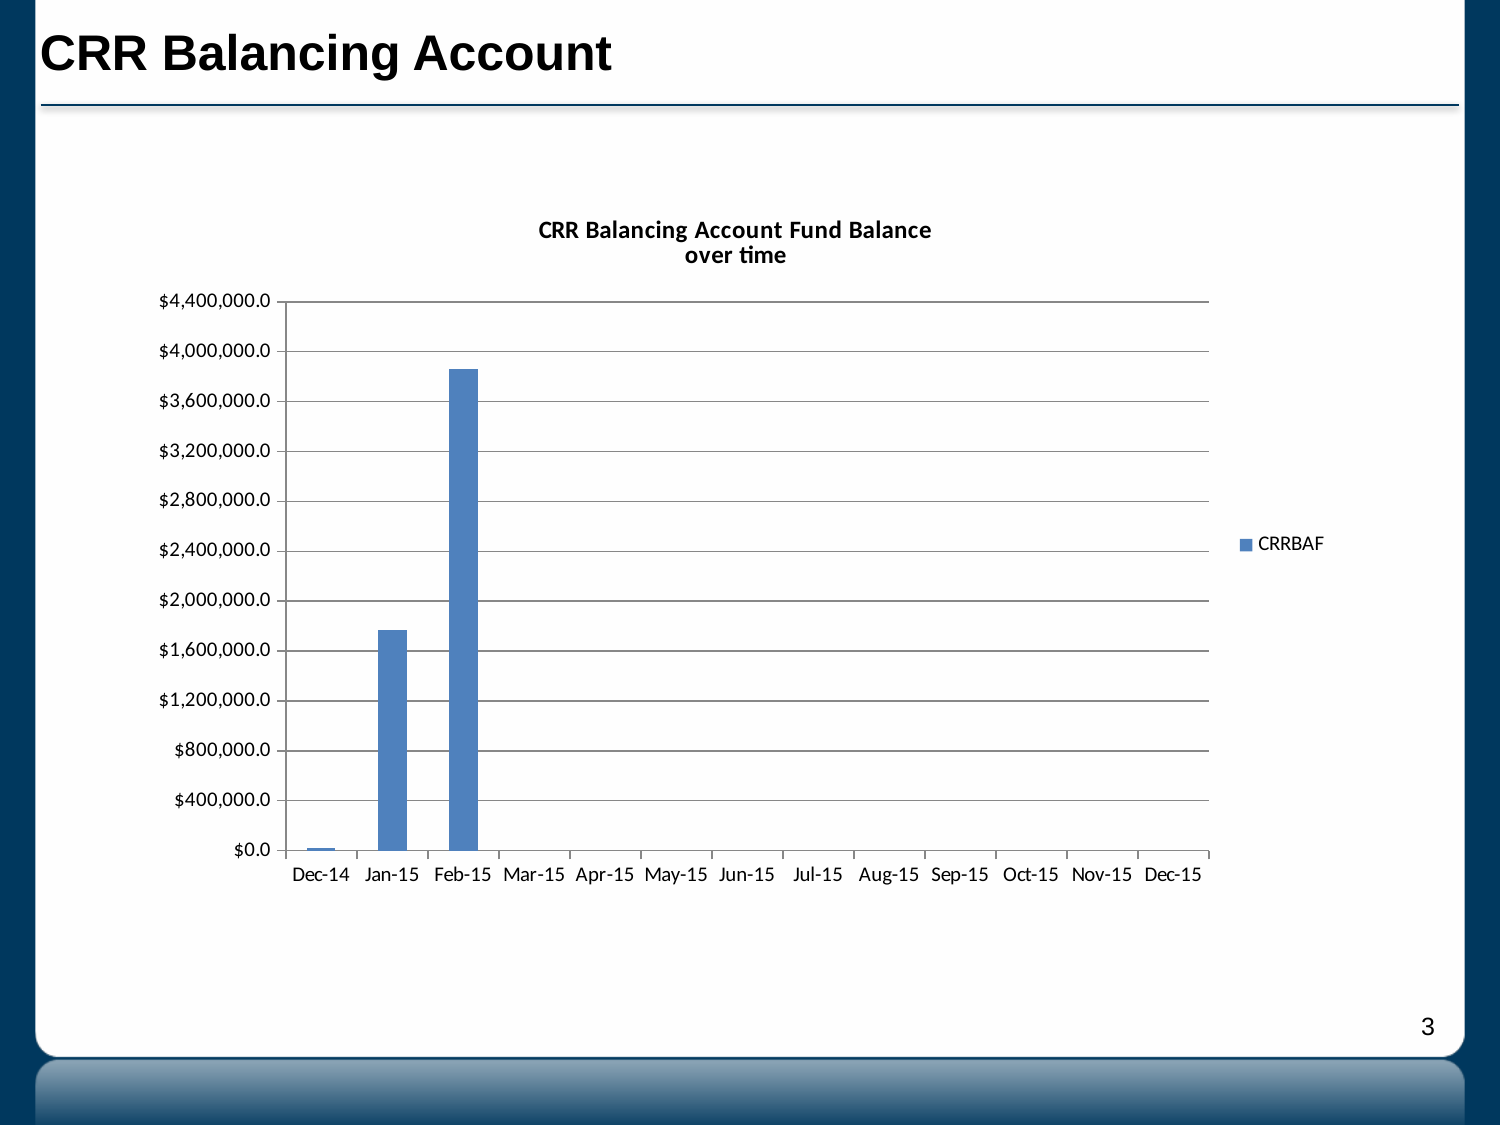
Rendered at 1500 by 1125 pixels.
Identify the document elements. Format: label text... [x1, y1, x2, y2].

picture [35, 0, 1465, 1125]
chart [134, 189, 1344, 901]
title CRR Balancing Account [24, 0, 1450, 113]
